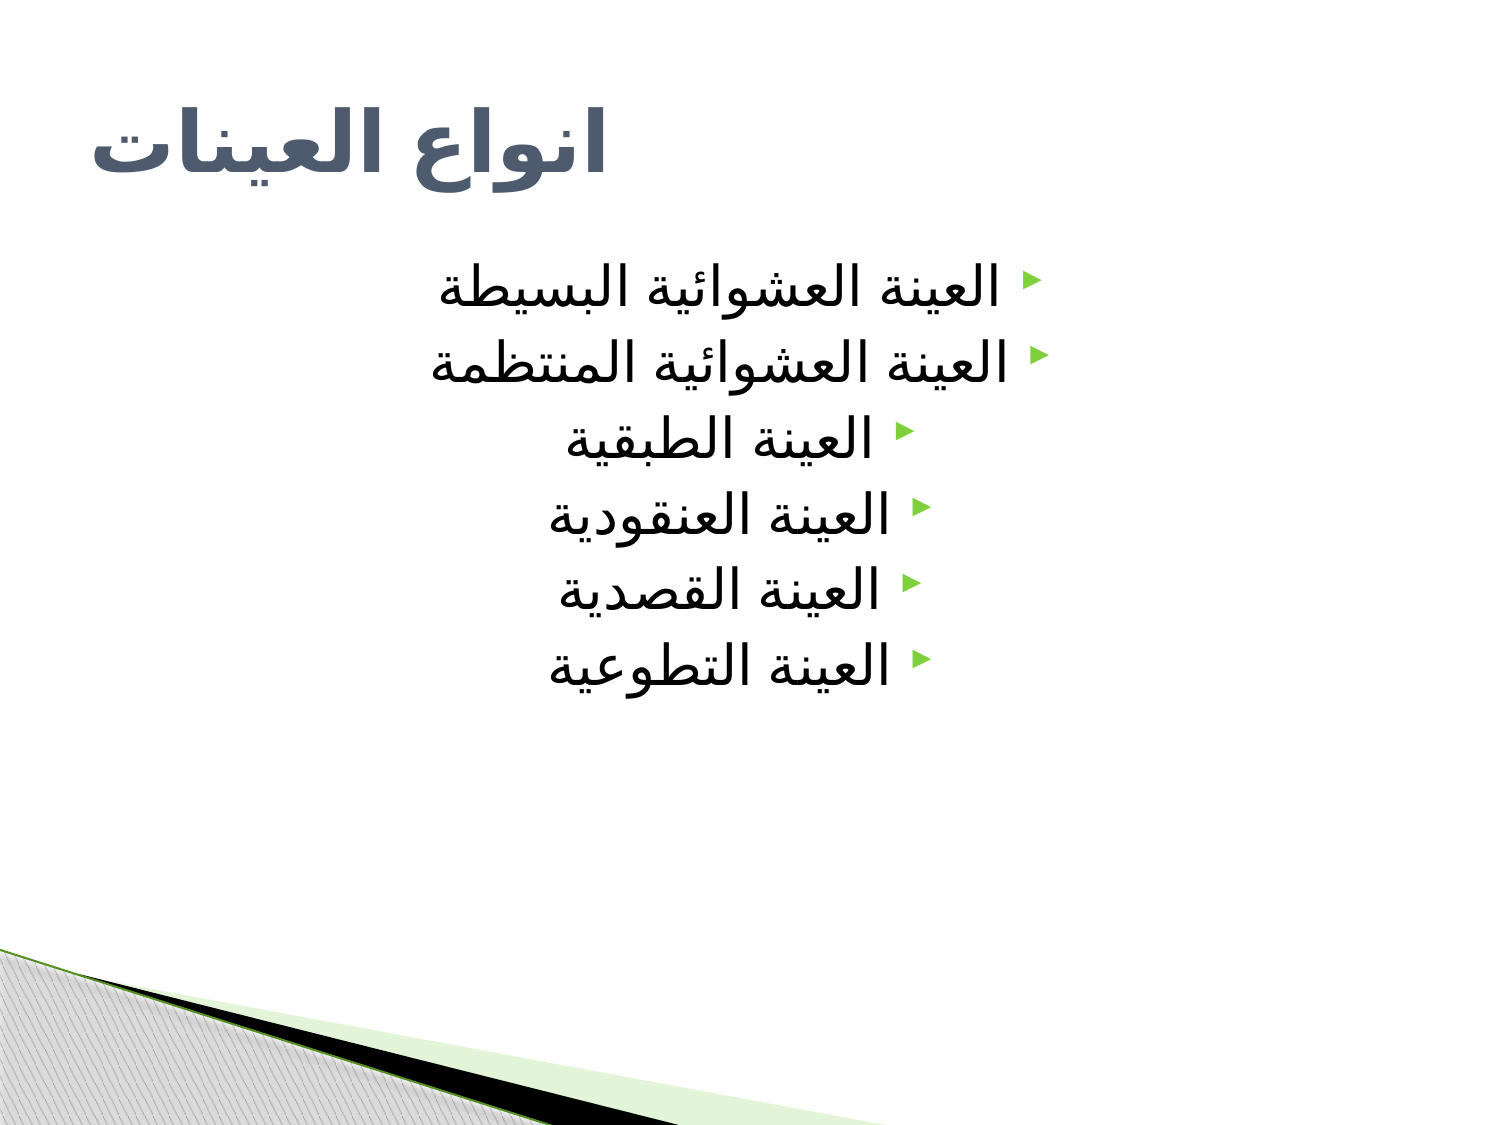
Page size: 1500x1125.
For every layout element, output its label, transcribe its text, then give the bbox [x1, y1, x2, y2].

list العينة العشوائية البسيطة العينة العشوائية المنتظمة العينة الطبقية العينة العنقودية العينة القصدية العينة التطوعية [75, 243, 1425, 986]
title انواع العينات [75, 45, 1425, 233]
